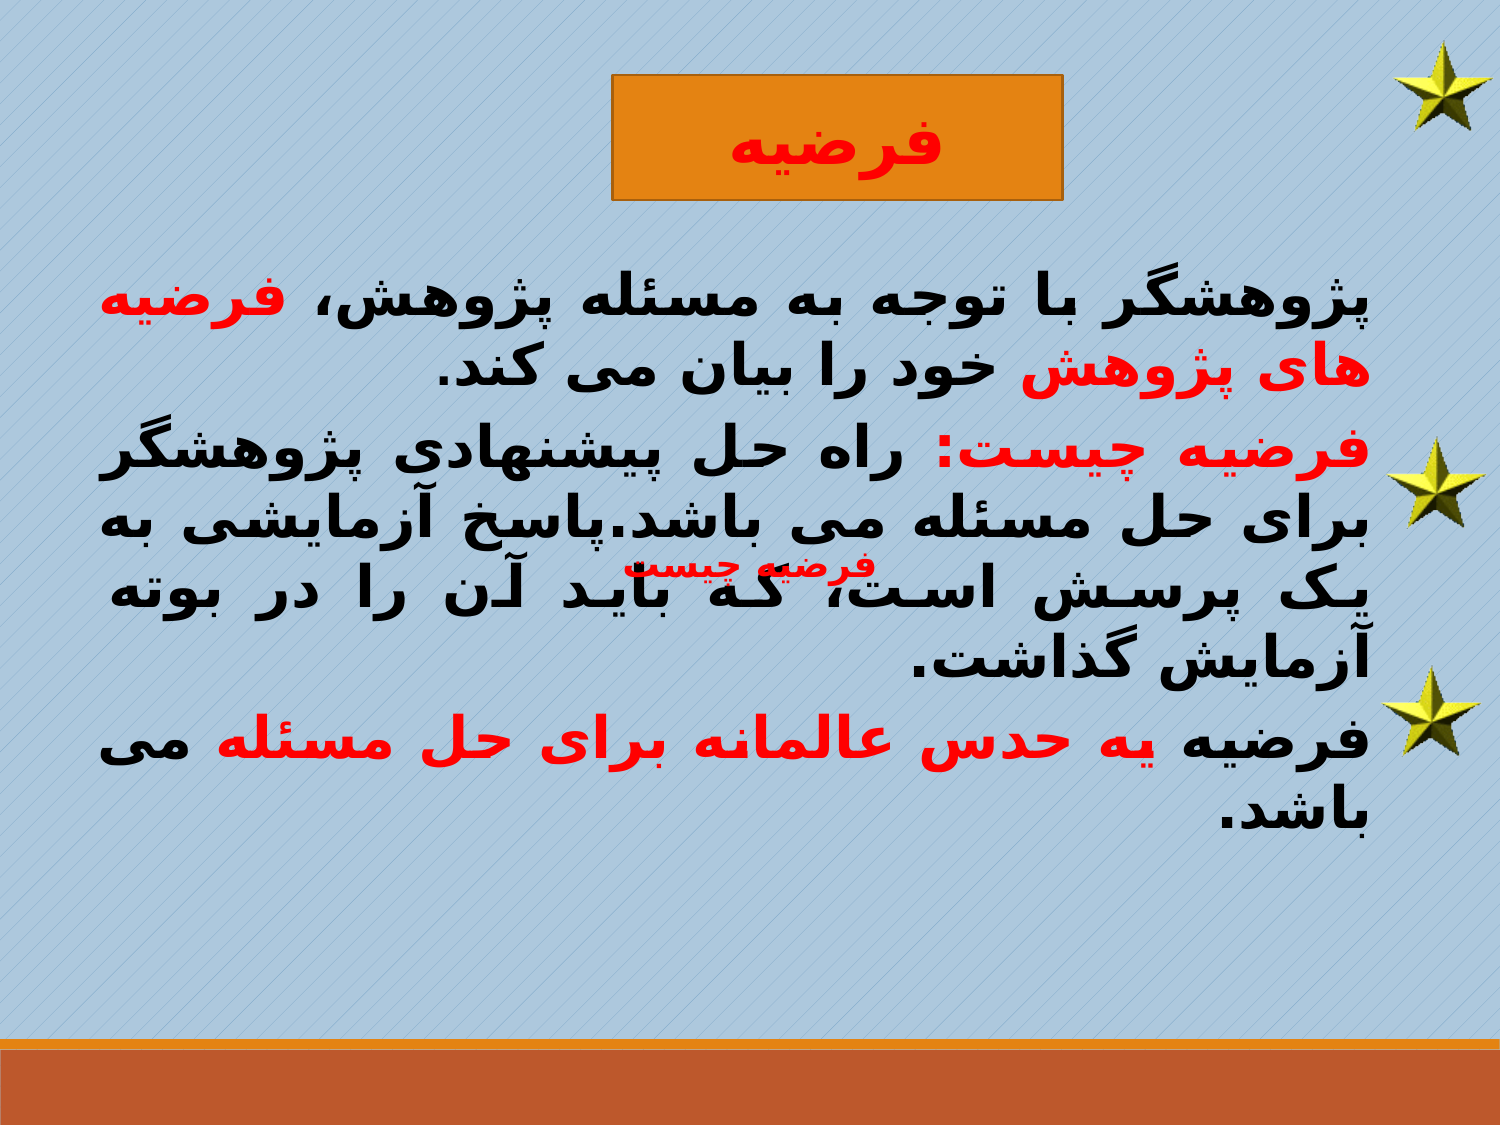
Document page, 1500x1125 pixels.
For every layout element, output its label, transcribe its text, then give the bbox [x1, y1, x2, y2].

text_box فرضیه چیست [607, 532, 893, 592]
picture [1379, 433, 1494, 548]
text_box پژوهشگر با توجه به مسئله پژوهش، فرضیه های پژوهش خود را بیان می کند. فرضیه چیست: راه حل پیشنهادی پژوهشگر برای حل مسئله می باشد.پاسخ آزمایشی به یک پرسش است، که باید آن را در بوته آزمایش گذاشت. فرضیه یه حدس عالمانه برای حل مسئله می باشد. [80, 249, 1388, 848]
picture [1386, 36, 1500, 151]
picture [1374, 661, 1489, 776]
text_box فرضیه [611, 74, 1064, 201]
